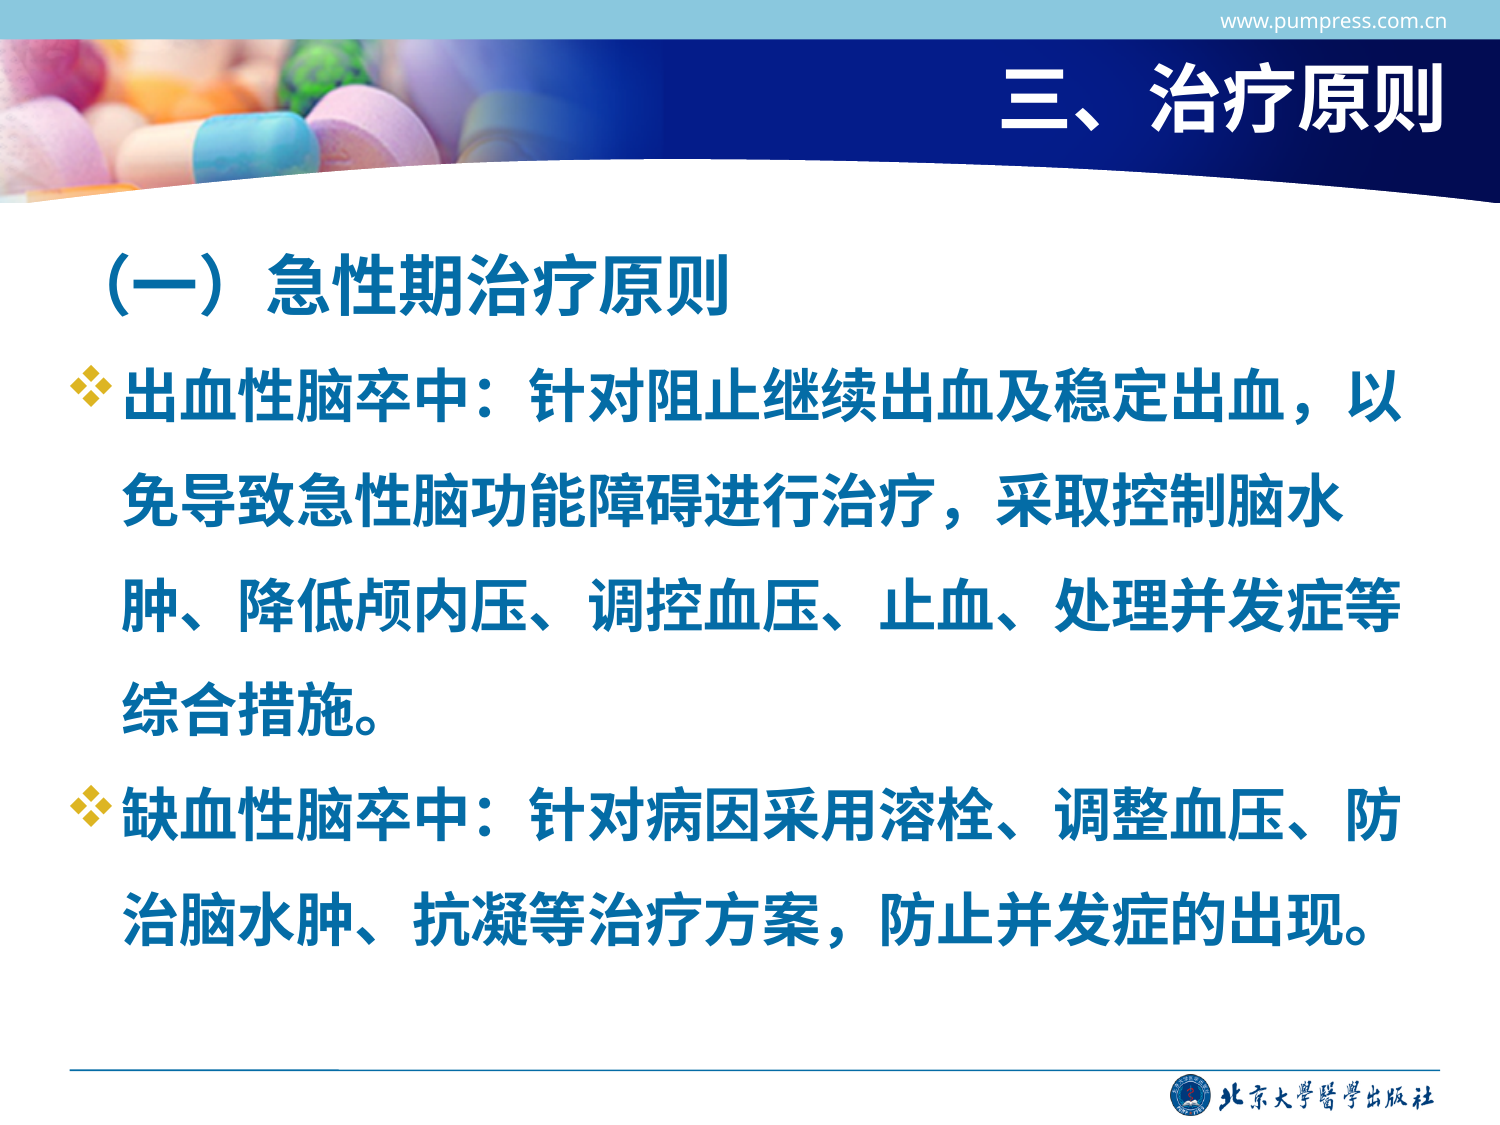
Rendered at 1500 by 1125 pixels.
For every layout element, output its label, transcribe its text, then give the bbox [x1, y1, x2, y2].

picture [1170, 1074, 1436, 1118]
picture [0, 40, 1500, 203]
slide_number www.pumpress.com.cn [1024, 0, 1463, 38]
title 三、治疗原则 [137, 49, 1463, 143]
list （一）急性期治疗原则 出血性脑卒中：针对阻止继续出血及稳定出血，以免导致急性脑功能障碍进行治疗，采取控制脑水肿、降低颅内压、调控血压、止血、处理并发症等综合措施。 缺血性脑卒中：针对病因采用溶栓、调整血压、防治脑水肿、抗凝等治疗方案，防止并发症的出现。 [49, 196, 1463, 1071]
